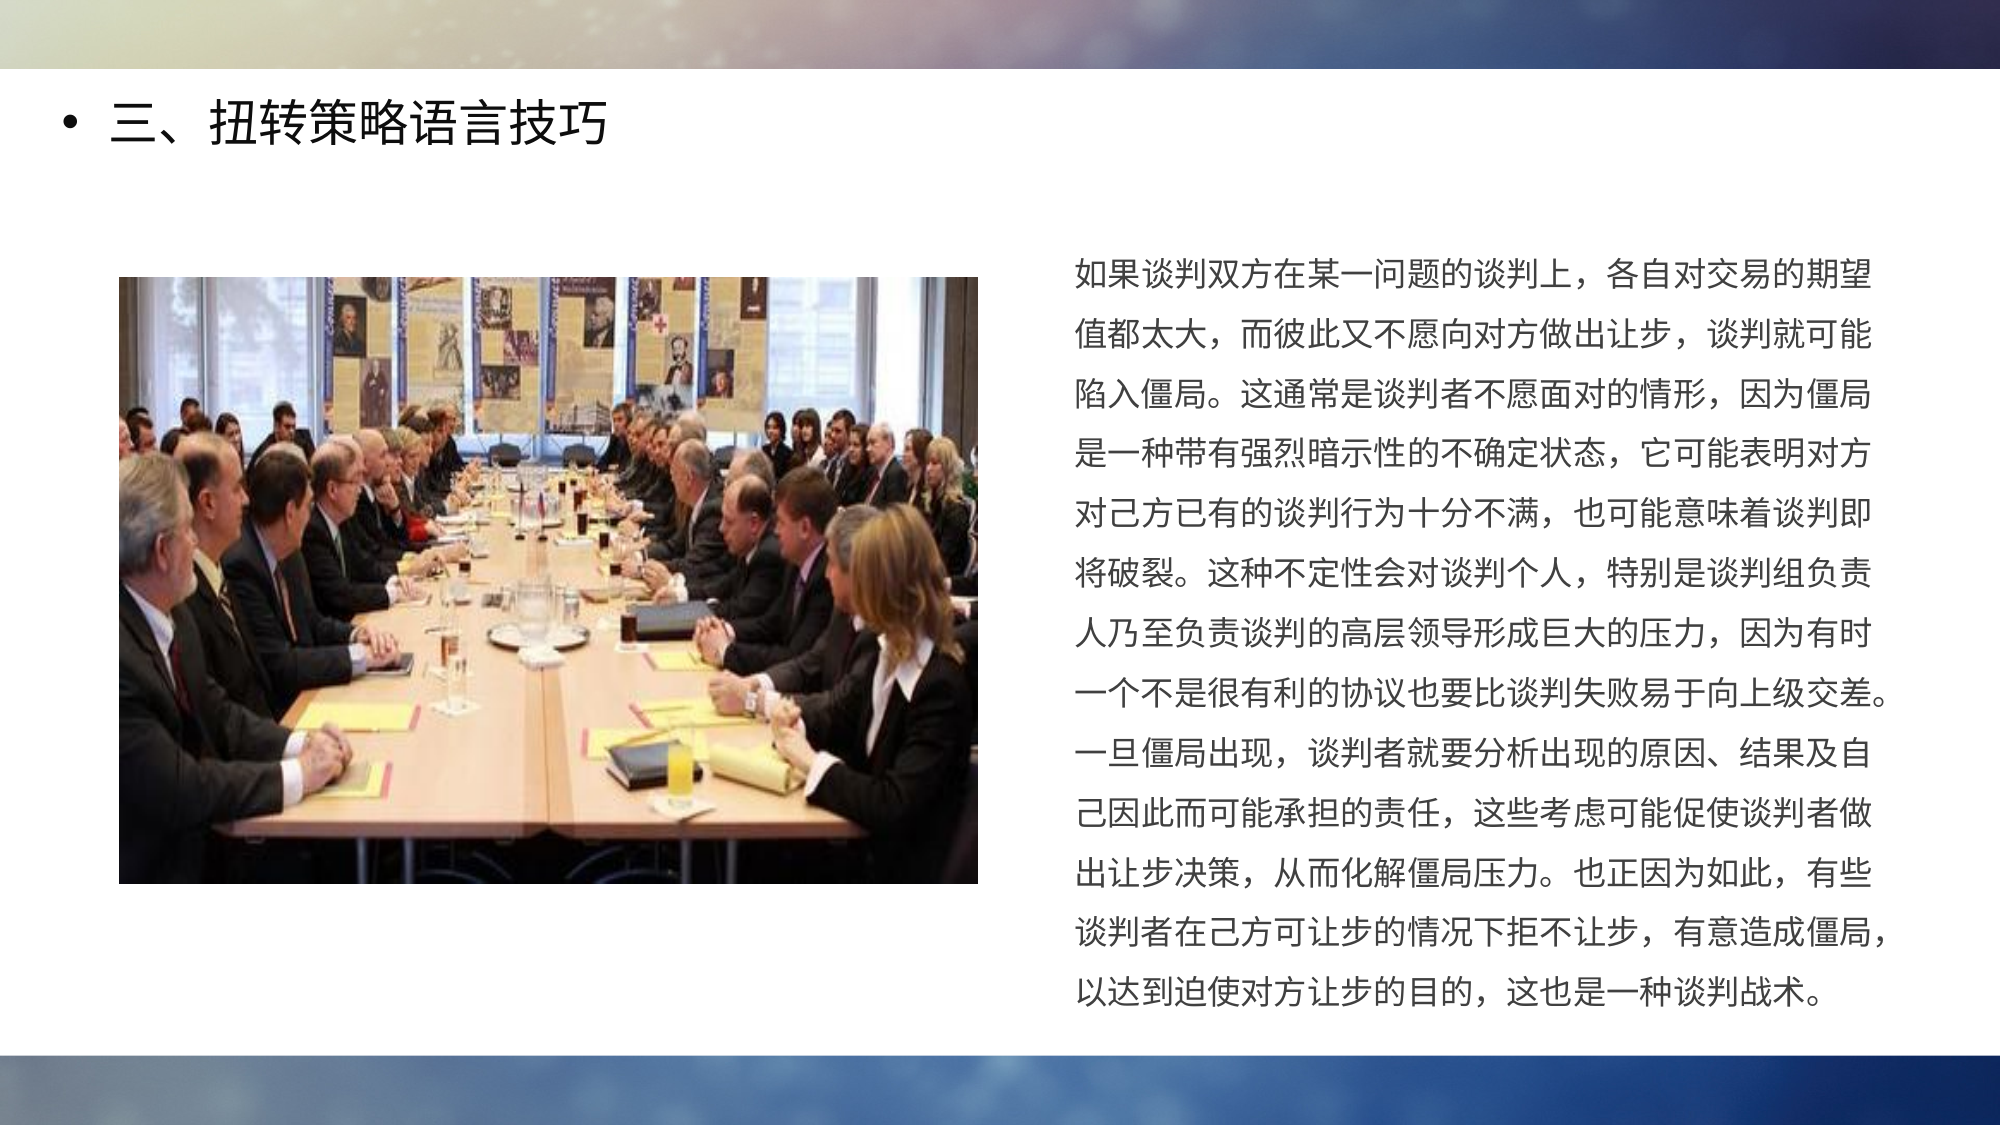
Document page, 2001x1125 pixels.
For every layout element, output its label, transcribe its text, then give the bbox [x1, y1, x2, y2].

text_box 如果谈判双方在某一问题的谈判上，各自对交易的期望值都太大，而彼此又不愿向对方做出让步，谈判就可能陷入僵局。这通常是谈判者不愿面对的情形，因为僵局是一种带有强烈暗示性的不确定状态，它可能表明对方对己方已有的谈判行为十分不满，也可能意味着谈判即将破裂。这种不定性会对谈判个人，特别是谈判组负责人乃至负责谈判的高层领导形成巨大的压力，因为有时一个不是很有利的协议也要比谈判失败易于向上级交差。一旦僵局出现，谈判者就要分析出现的原因、结果及自己因此而可能承担的责任，这些考虑可能促使谈判者做出让步决策，从而化解僵局压力。也正因为如此，有些谈判者在己方可让步的情况下拒不让步，有意造成僵局，以达到迫使对方让步的目的，这也是一种谈判战术。 [1059, 225, 1914, 1019]
text_box 三、扭转策略语言技巧 [46, 84, 796, 160]
picture [119, 276, 978, 884]
picture [0, 1056, 2000, 1125]
picture [0, 0, 2000, 69]
